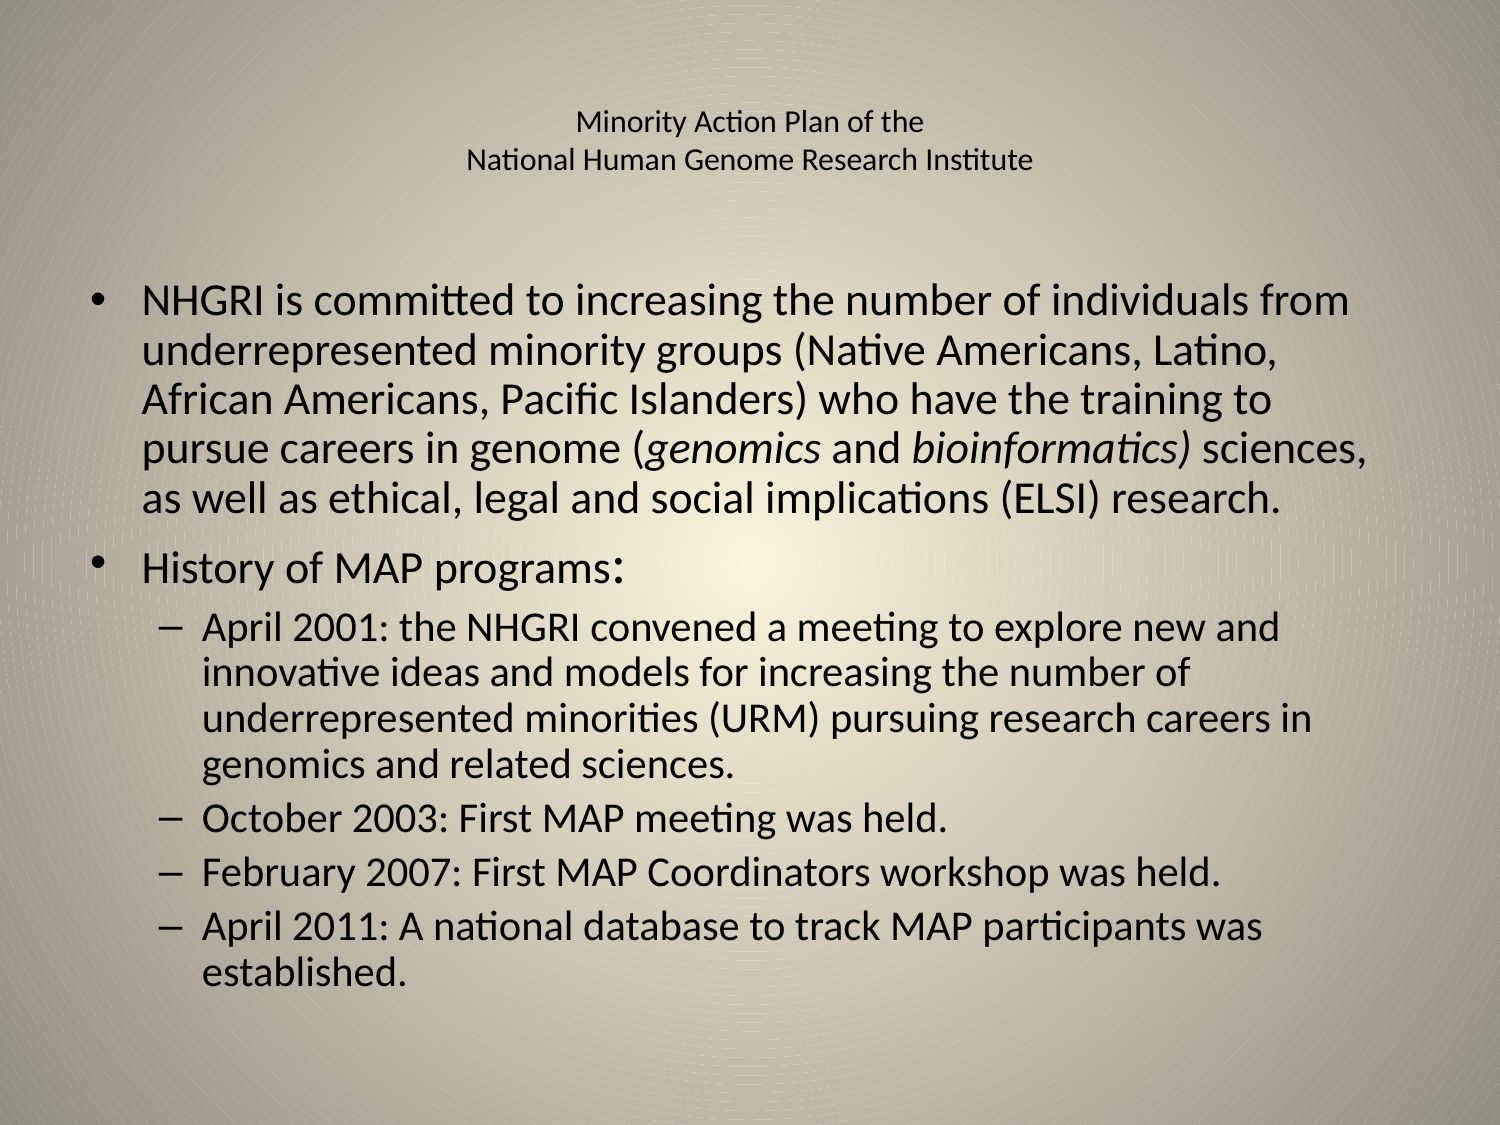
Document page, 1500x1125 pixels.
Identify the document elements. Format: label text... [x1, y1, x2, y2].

list NHGRI is committed to increasing the number of individuals from underrepresented minority groups (Native Americans, Latino, African Americans, Pacific Islanders) who have the training to pursue careers in genome (genomics and bioinformatics) sciences, as well as ethical, legal and social implications (ELSI) research. History of MAP programs: April 2001: the NHGRI convened a meeting to explore new and innovative ideas and models for increasing the number of underrepresented minorities (URM) pursuing research careers in genomics and related sciences. October 2003: First MAP meeting was held. February 2007: First MAP Coordinators workshop was held. April 2011: A national database to track MAP participants was established. [75, 268, 1425, 1004]
title Minority Action Plan of the National Human Genome Research Institute [75, 45, 1425, 233]
